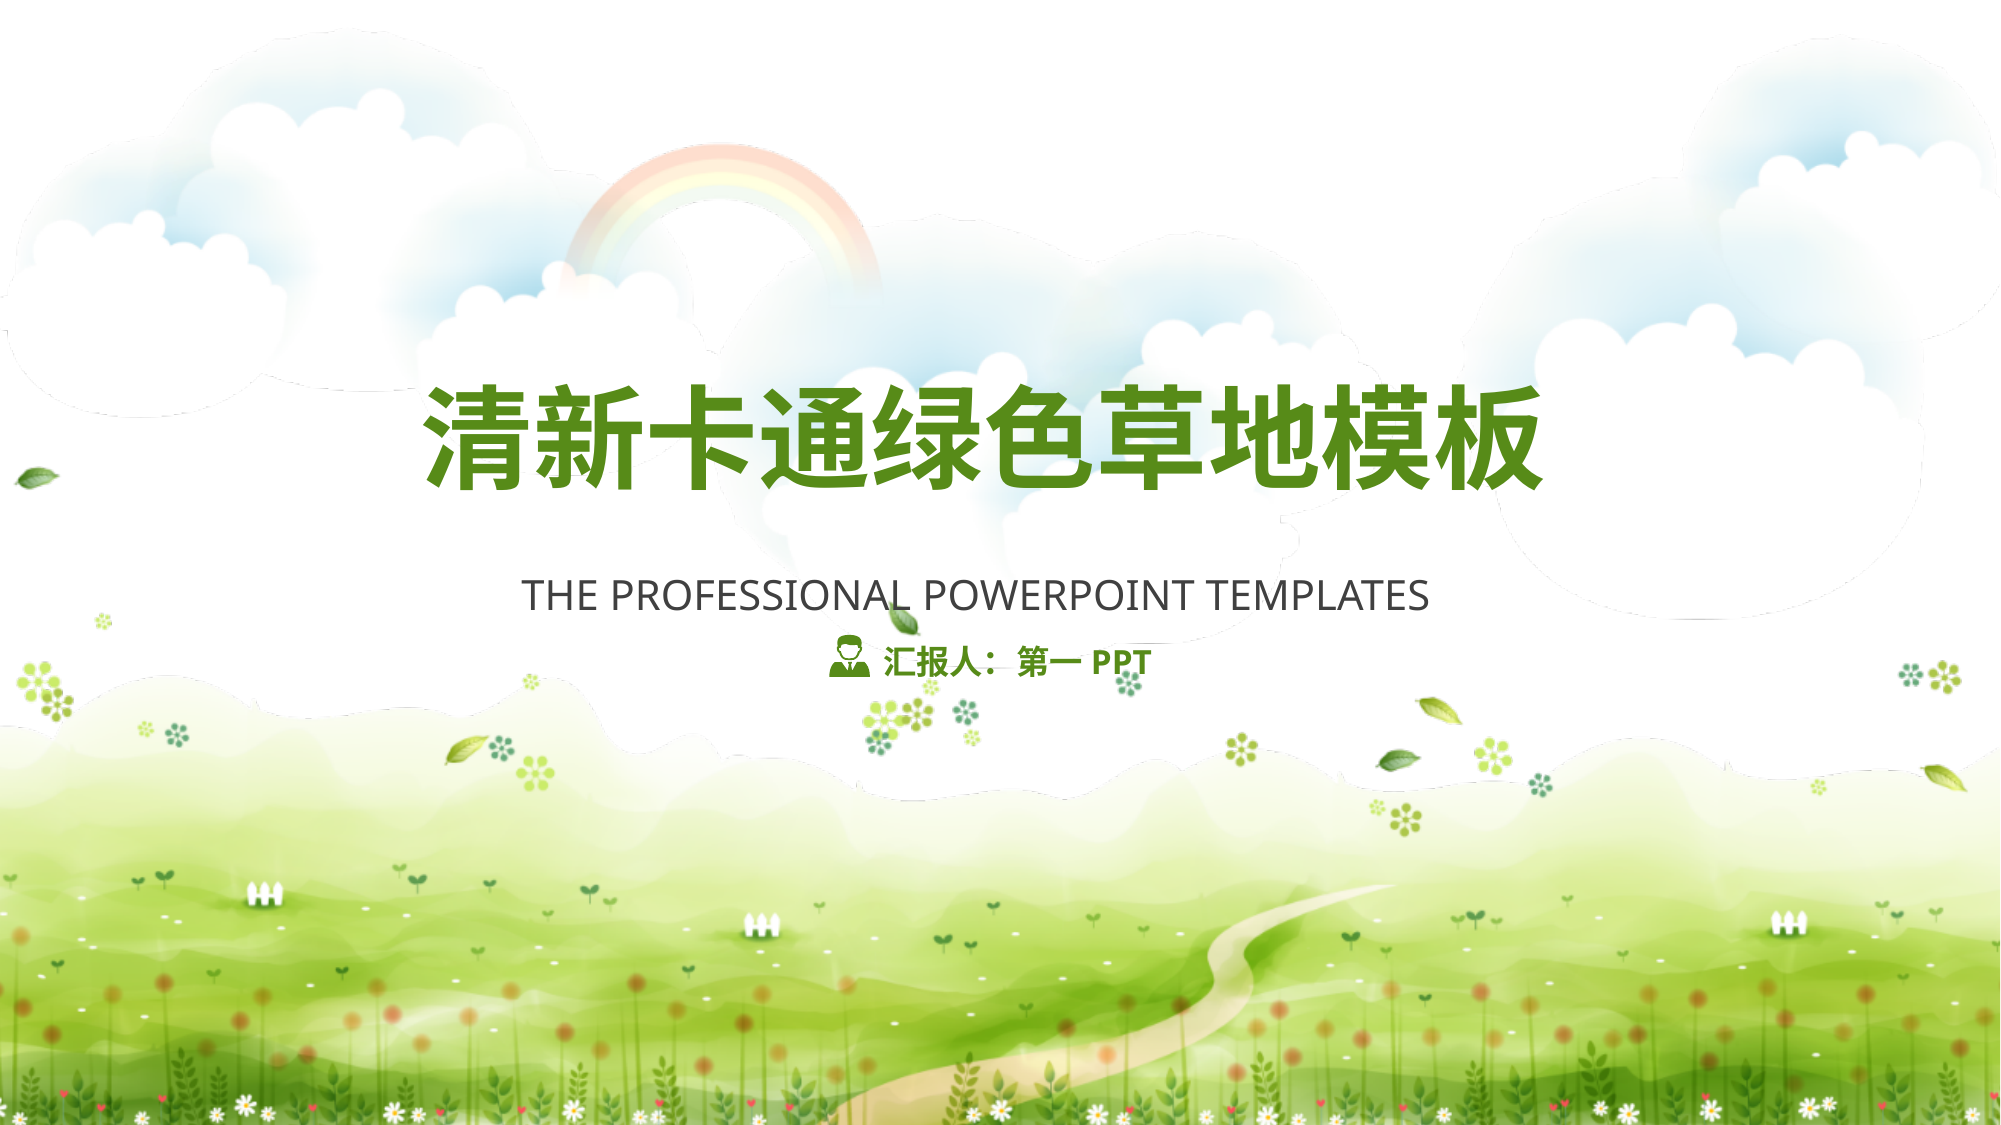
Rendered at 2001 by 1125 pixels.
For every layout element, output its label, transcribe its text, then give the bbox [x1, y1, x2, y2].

text_box 清新卡通绿色草地模板 [310, 360, 1656, 511]
text_box 汇报人：第一PPT [868, 633, 1174, 689]
text_box [829, 634, 870, 677]
text_box THE PROFESSIONAL POWERPOINT TEMPLATES [332, 561, 1610, 627]
picture [0, 27, 2001, 1125]
